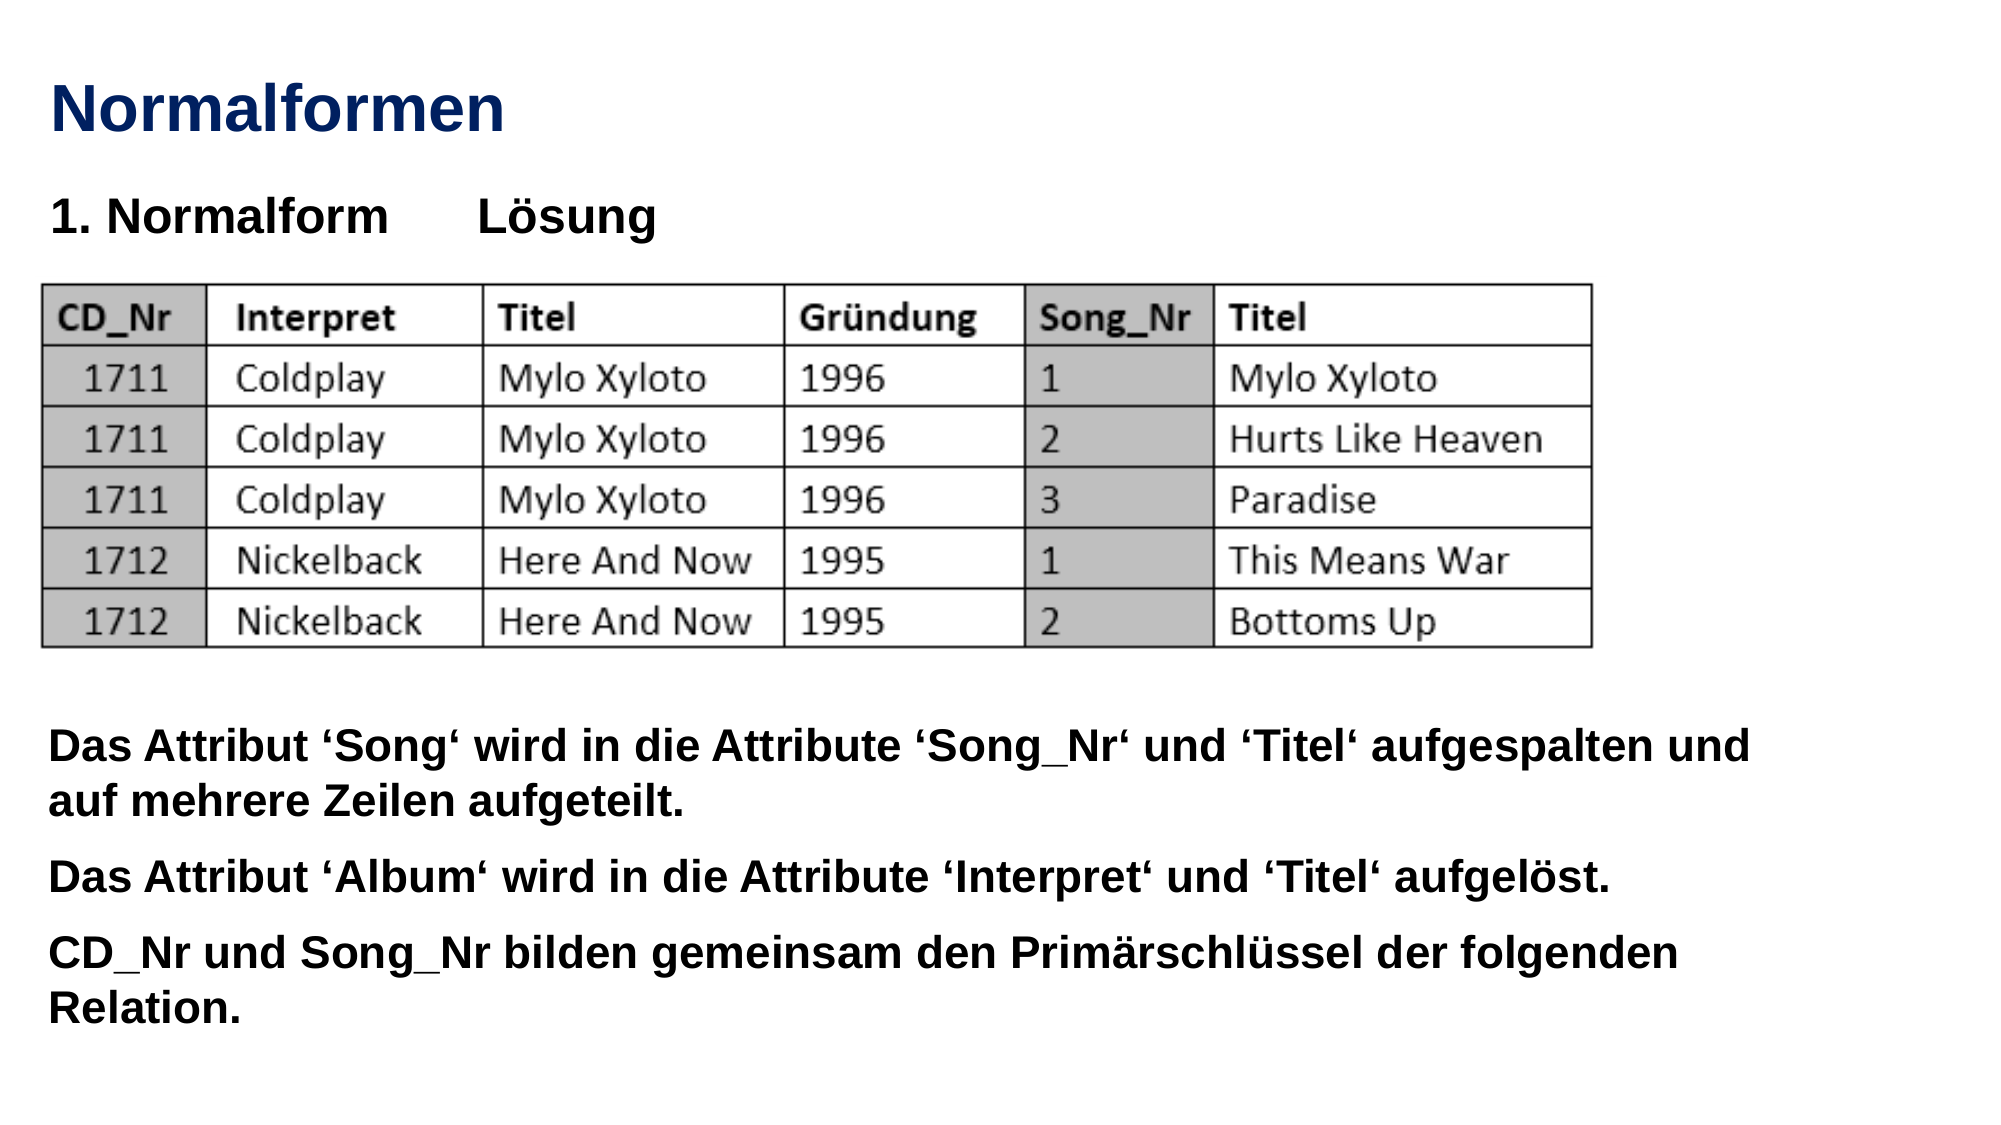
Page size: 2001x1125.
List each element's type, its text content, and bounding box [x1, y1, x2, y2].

text_box Das Attribut ‘Song‘ wird in die Attribute ‘Song_Nr‘ und ‘Titel‘ aufgespalten und auf mehrere Zeilen aufgeteilt. Das Attribut ‘Album‘ wird in die Attribute ‘Interpret‘ und ‘Titel‘ aufgelöst. CD_Nr und Song_Nr bilden gemeinsam den Primärschlüssel der folgenden Relation. [34, 708, 1788, 1040]
text_box 1. Normalform Lösung [35, 175, 1644, 251]
text_box Normalformen [35, 56, 1036, 152]
picture [35, 275, 1607, 660]
